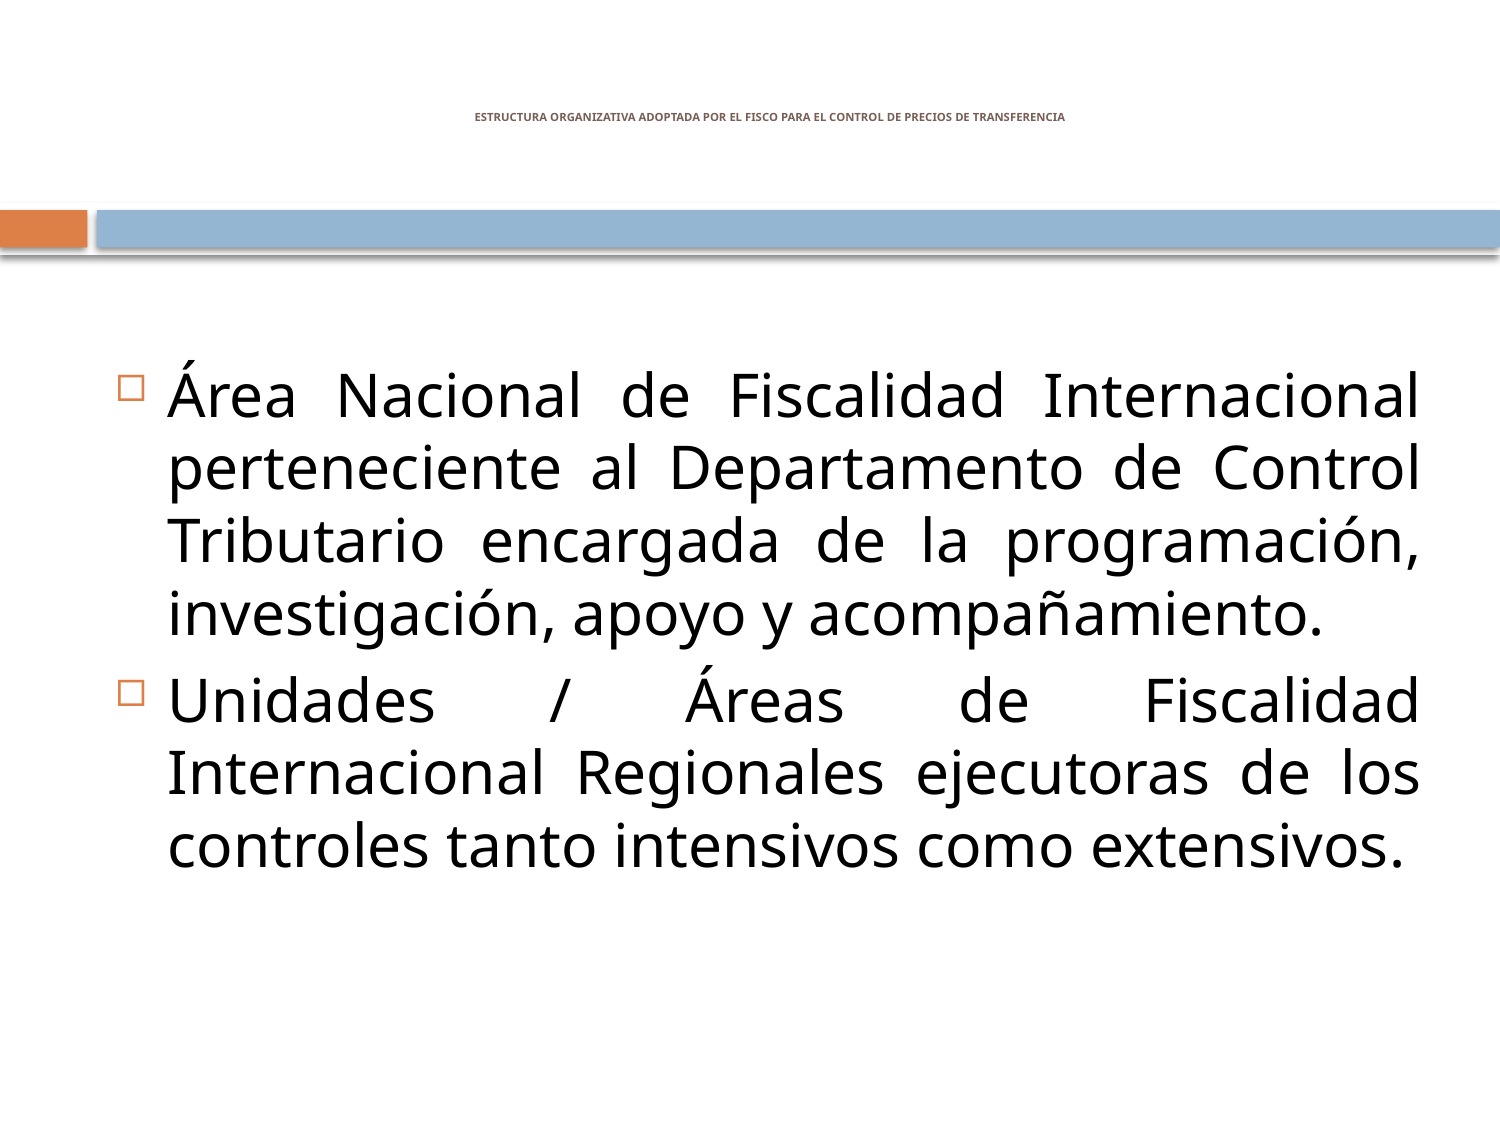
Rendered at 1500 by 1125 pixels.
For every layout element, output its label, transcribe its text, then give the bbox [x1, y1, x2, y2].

list Área Nacional de Fiscalidad Internacional perteneciente al Departamento de Control Tributario encargada de la programación, investigación, apoyo y acompañamiento. Unidades / Áreas de Fiscalidad Internacional Regionales ejecutoras de los controles tanto intensivos como extensivos. [100, 262, 1438, 1000]
title ESTRUCTURA ORGANIZATIVA ADOPTADA POR EL FISCO PARA EL CONTROL DE PRECIOS DE TRANSFERENCIA [100, 37, 1438, 200]
